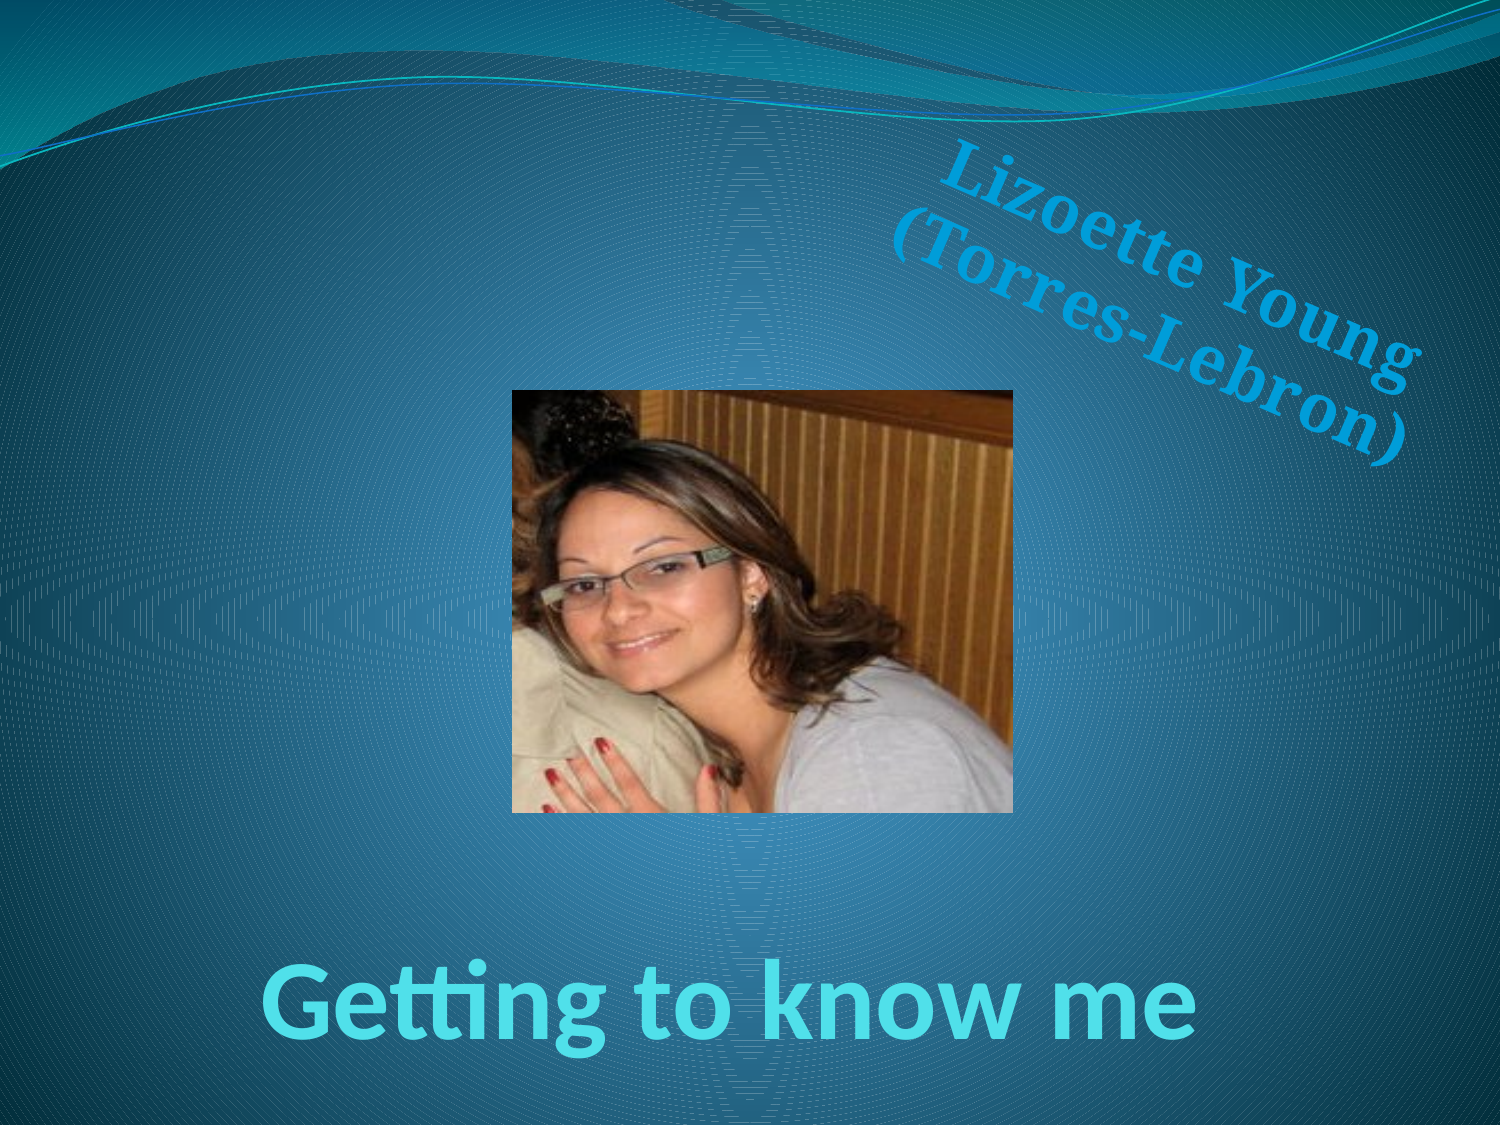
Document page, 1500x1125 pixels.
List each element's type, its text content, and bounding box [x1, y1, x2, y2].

title Getting to know me [87, 924, 1376, 1063]
text_box Lizoette Young (Torres-Lebron) [863, 98, 1473, 494]
picture [512, 390, 1013, 813]
